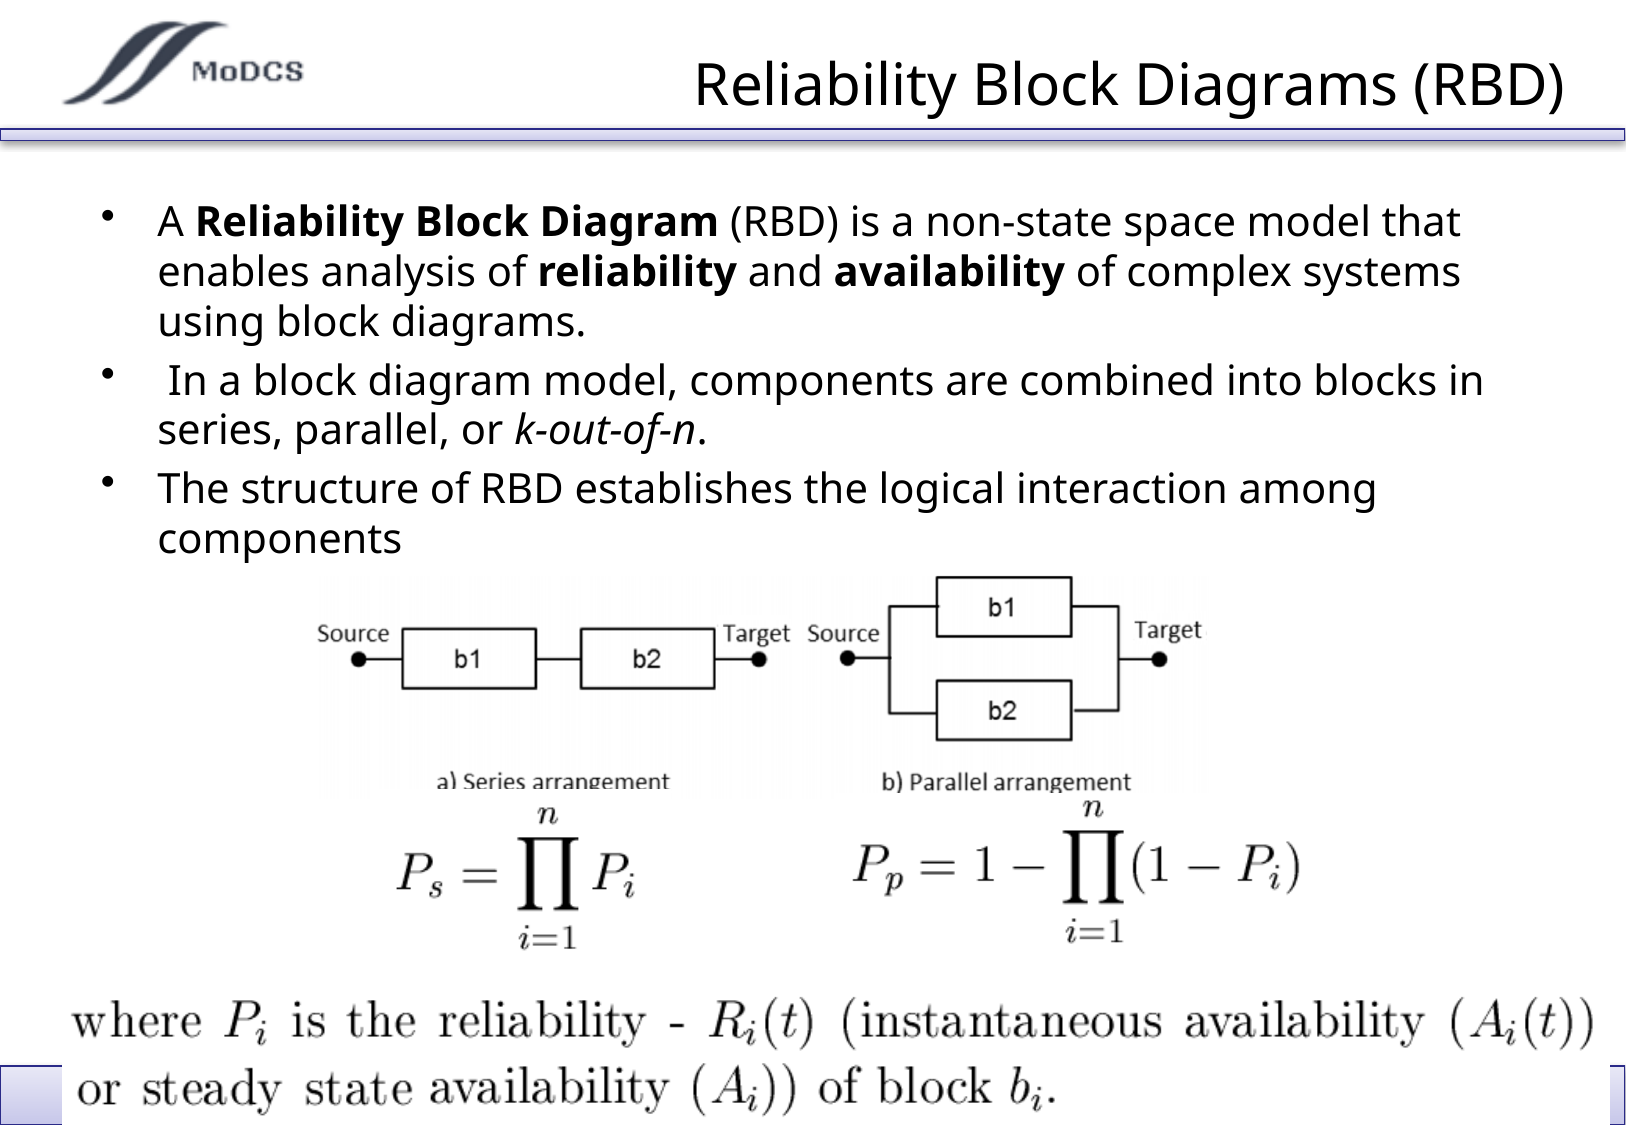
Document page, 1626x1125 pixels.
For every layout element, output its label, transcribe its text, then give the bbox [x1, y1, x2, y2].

list A Reliability Block Diagram (RBD) is a non-state space model that enables analysis of reliability and availability of complex systems using block diagrams. In a block diagram model, components are combined into blocks in series, parallel, or k-out-of-n. The structure of RBD establishes the logical interaction among components [85, 187, 1549, 950]
picture [62, 988, 1610, 1125]
picture [0, 0, 425, 128]
title Reliability Block Diagrams (RBD) [390, 34, 1581, 130]
picture [304, 550, 1318, 960]
